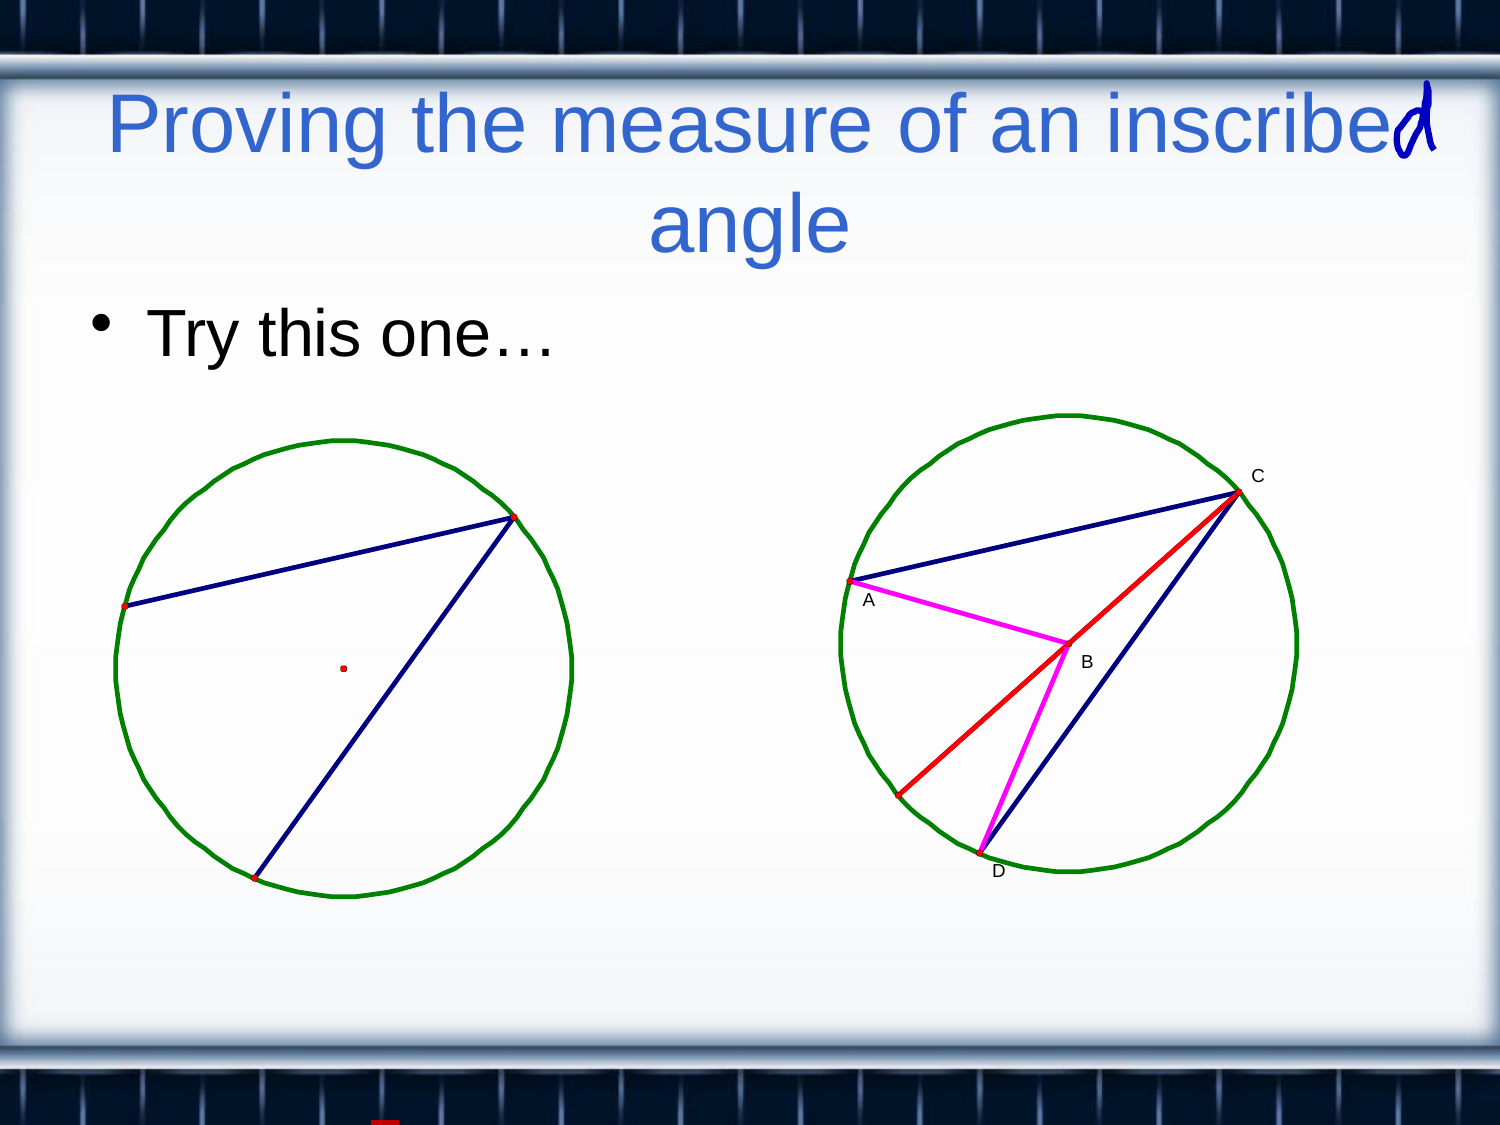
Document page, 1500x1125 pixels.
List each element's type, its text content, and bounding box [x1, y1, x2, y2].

title Proving the measure of an inscribe angle [74, 87, 1426, 251]
picture [0, 0, 1500, 1125]
text_box [1396, 82, 1435, 157]
list Try this one… [74, 282, 1426, 1026]
